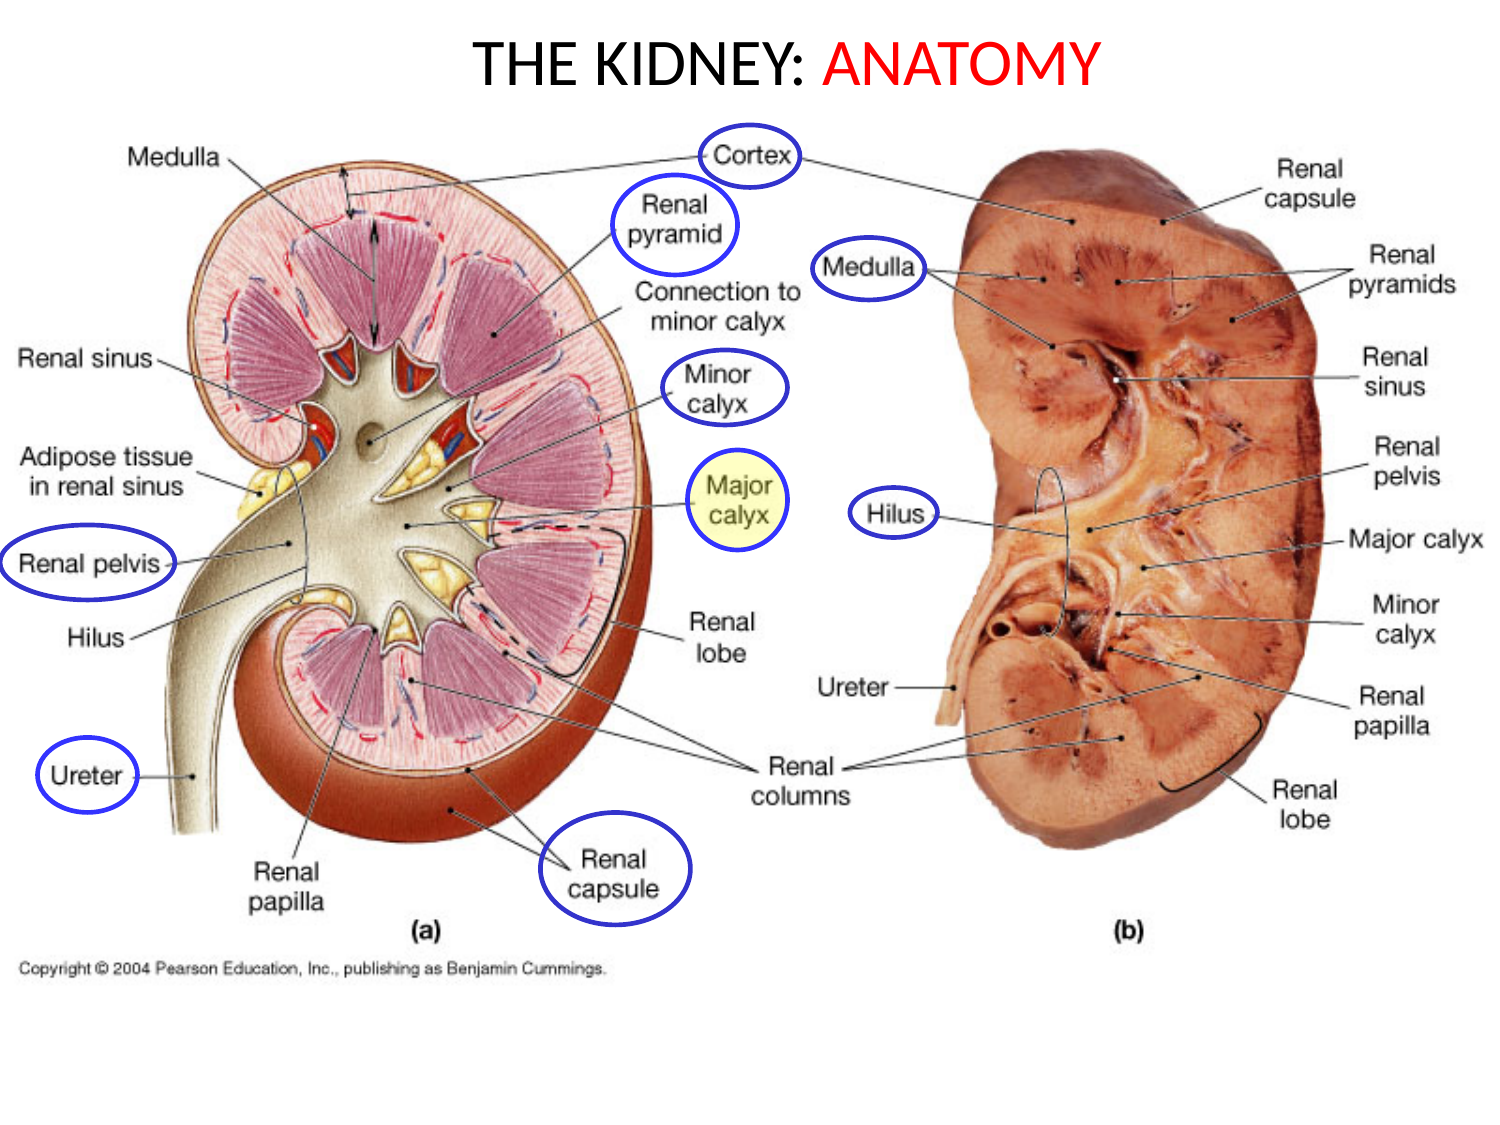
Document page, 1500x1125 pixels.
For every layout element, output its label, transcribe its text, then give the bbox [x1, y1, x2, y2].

text_box The Kidney: Anatomy [112, 11, 1463, 127]
picture [0, 130, 1500, 995]
